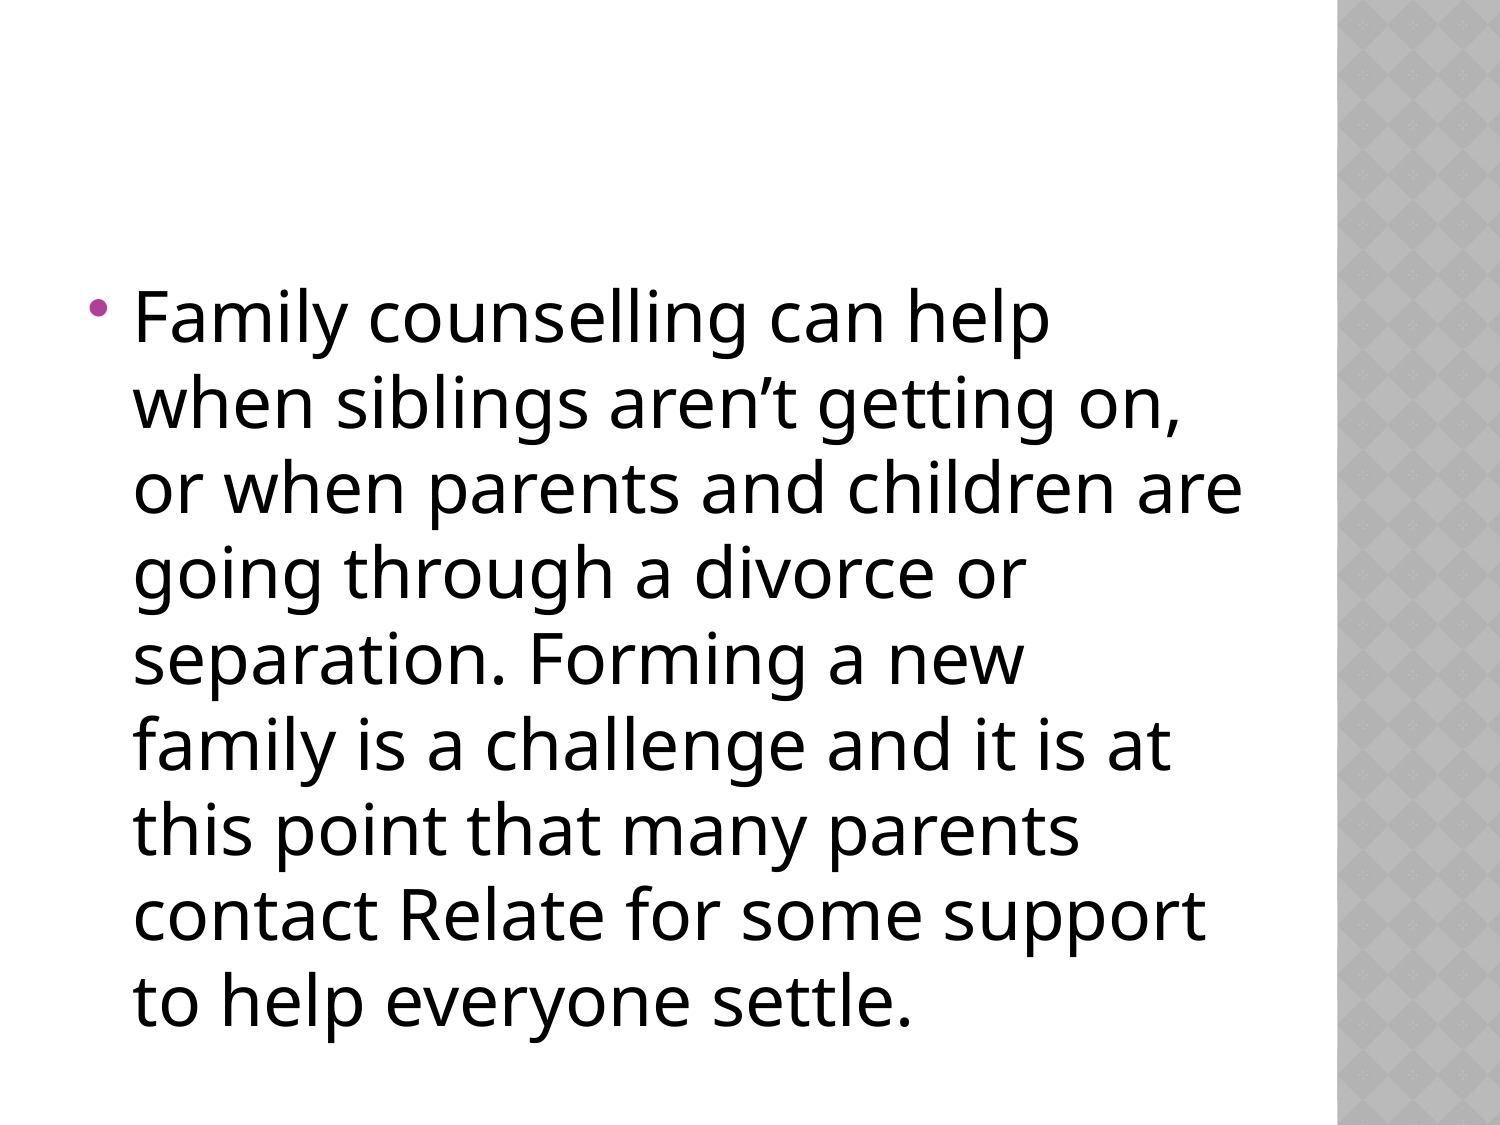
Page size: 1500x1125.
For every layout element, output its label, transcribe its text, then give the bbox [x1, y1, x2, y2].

list Family counselling can help when siblings aren’t getting on, or when parents and children are going through a divorce or separation. Forming a new family is a challenge and it is at this point that many parents contact Relate for some support to help everyone settle. [75, 264, 1263, 1059]
